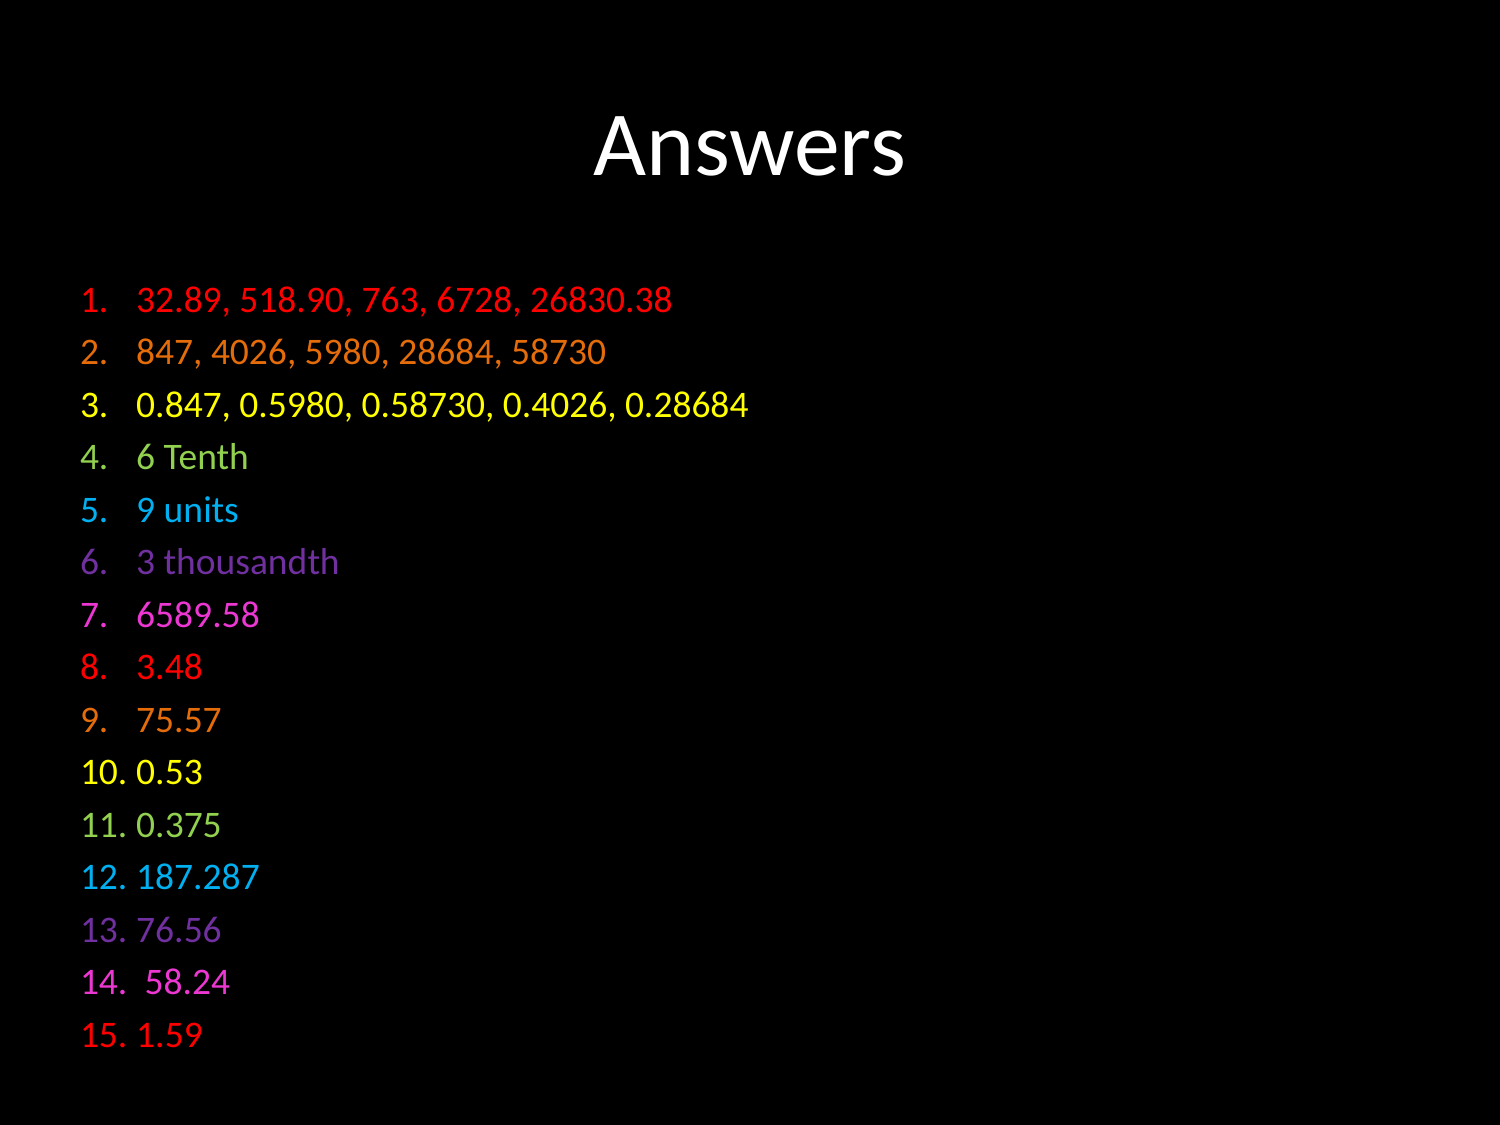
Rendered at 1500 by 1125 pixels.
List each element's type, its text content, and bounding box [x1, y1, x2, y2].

list 32.89, 518.90, 763, 6728, 26830.38 847, 4026, 5980, 28684, 58730 0.847, 0.5980, 0.58730, 0.4026, 0.28684 6 Tenth 9 units 3 thousandth 6589.58 3.48 75.57 0.53 0.375 187.287 76.56 58.24 1.59 [64, 267, 1415, 1125]
title Answers [75, 45, 1425, 233]
